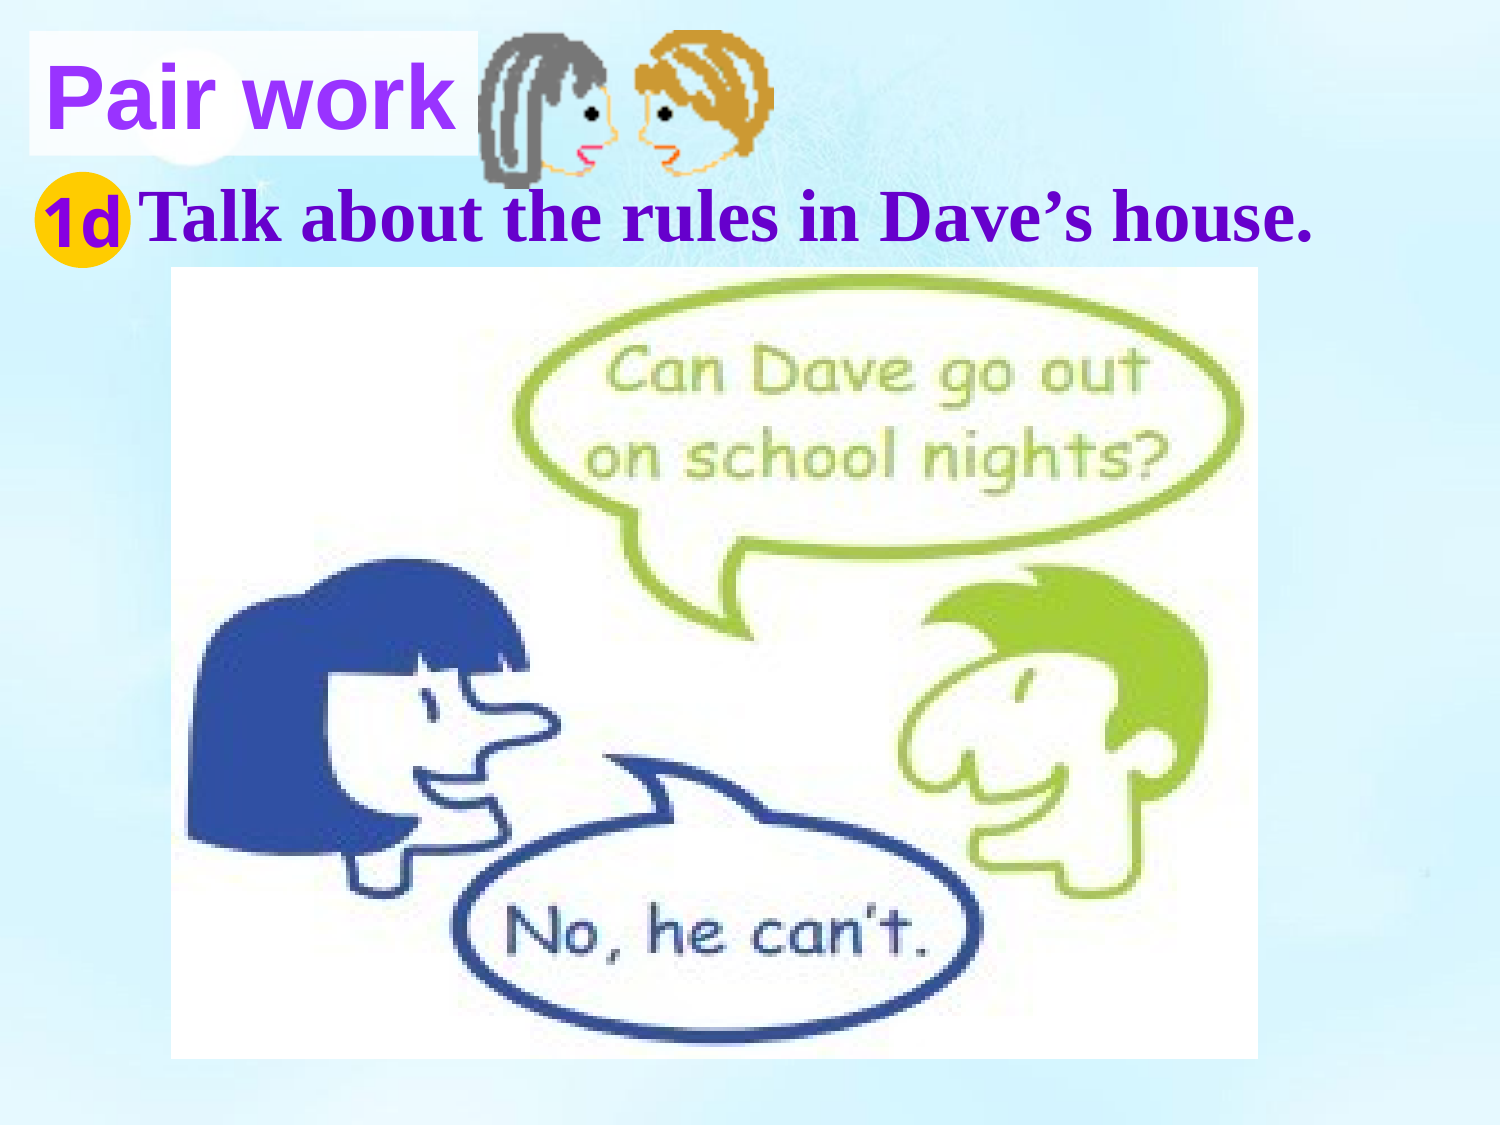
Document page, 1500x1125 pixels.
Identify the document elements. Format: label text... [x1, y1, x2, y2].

text_box Pair work [29, 30, 477, 156]
text_box 1d [35, 172, 130, 268]
picture [0, 0, 1500, 1125]
text_box Talk about the rules in Dave’s house. [123, 172, 1341, 264]
